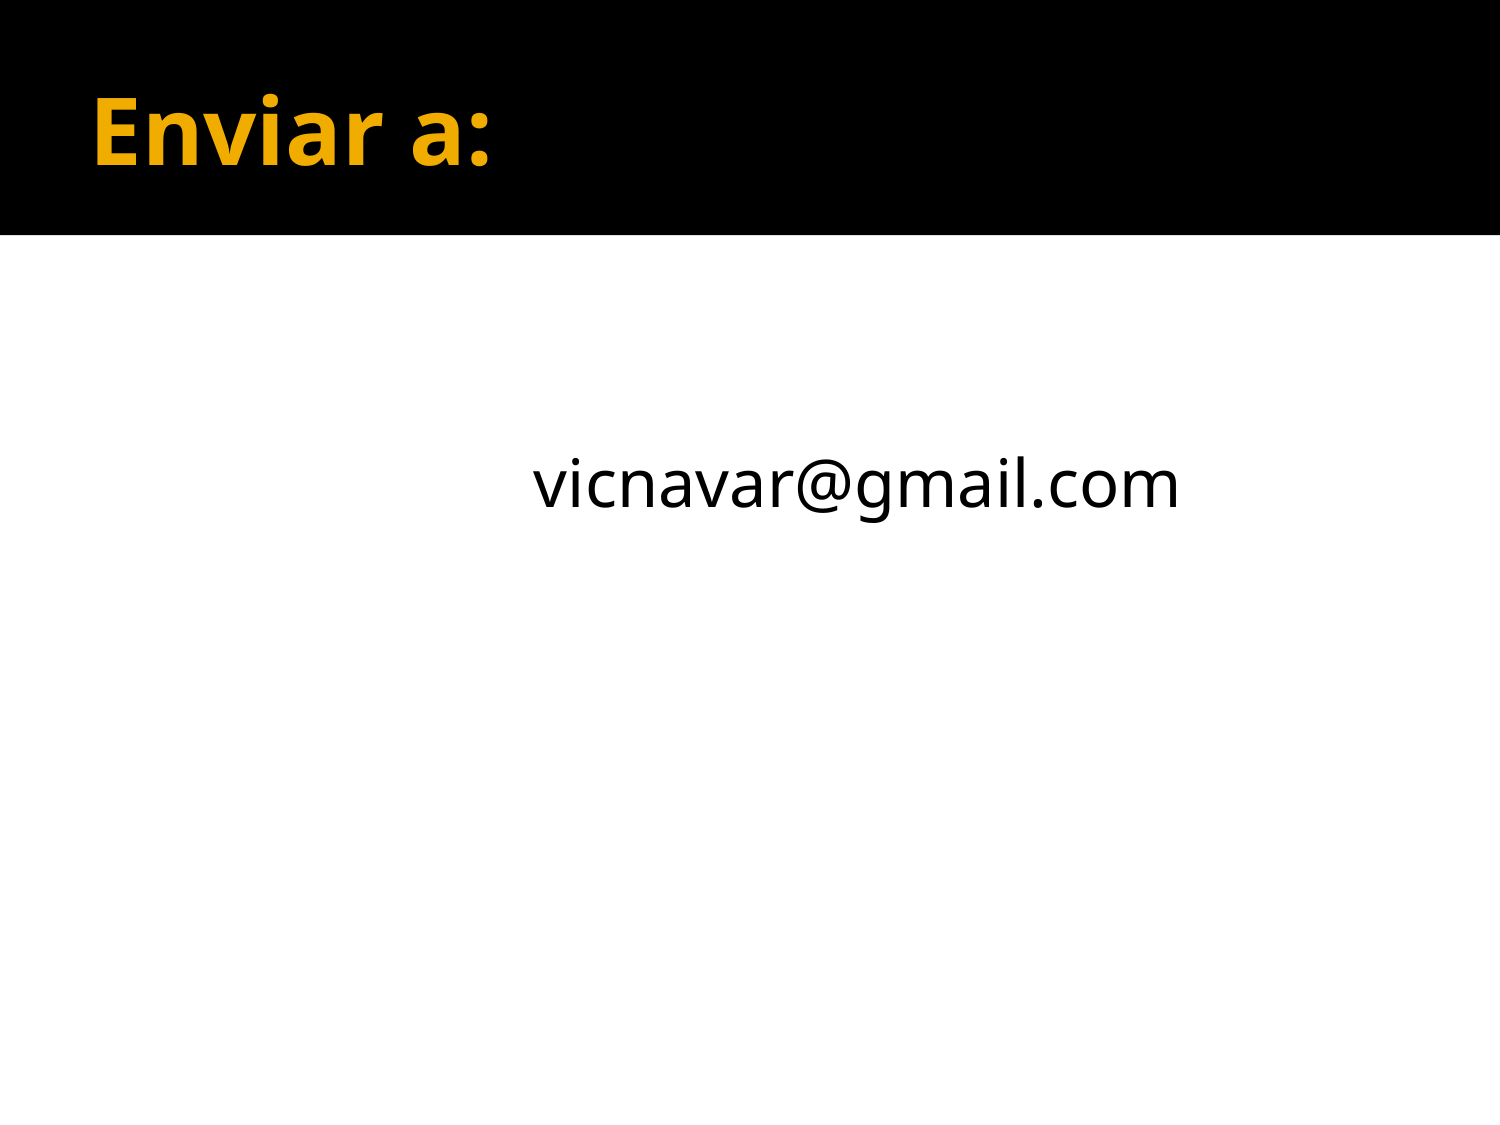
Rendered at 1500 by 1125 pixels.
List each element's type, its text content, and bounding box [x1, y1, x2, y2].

text_box Enviar a: [75, 25, 1425, 231]
text_box vicnavar@gmail.com [75, 291, 1425, 1050]
